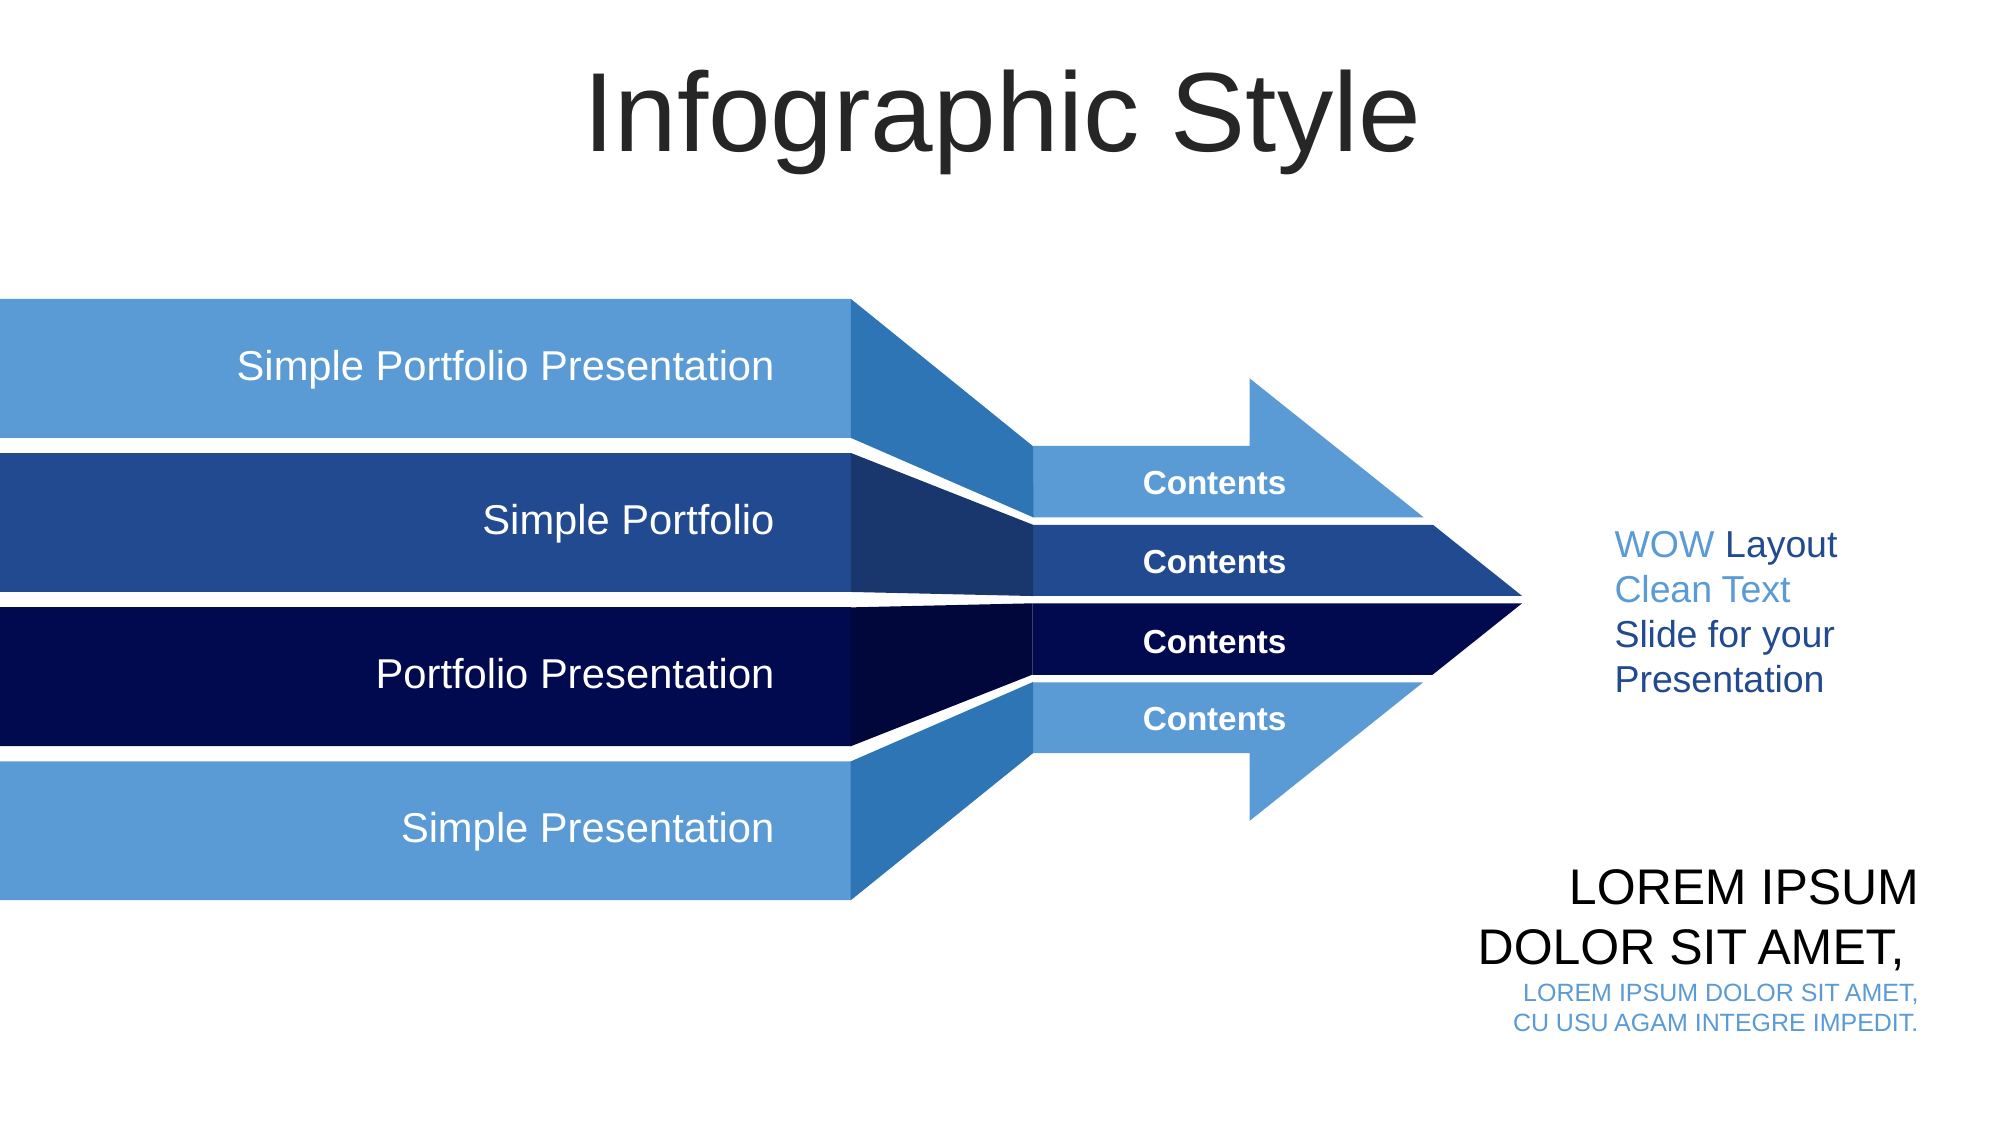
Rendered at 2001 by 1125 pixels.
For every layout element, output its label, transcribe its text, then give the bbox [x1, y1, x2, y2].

text_box [0, 606, 849, 747]
text_box [849, 602, 1032, 748]
text_box Simple Portfolio [176, 494, 790, 550]
text_box Simple Portfolio Presentation [176, 340, 790, 396]
text_box [0, 452, 849, 593]
text_box LOREM IPSUM DOLOR SIT AMET, [1401, 847, 1934, 982]
list Infographic Style [53, 55, 1952, 175]
text_box LOREM IPSUM DOLOR SIT AMET, CU USU AGAM INTEGRE IMPEDIT. [1401, 982, 1934, 1044]
text_box WOW Layout Clean Text Slide for your Presentation [1599, 512, 1884, 708]
text_box [0, 760, 849, 901]
text_box [849, 296, 1032, 518]
text_box Simple Presentation [176, 803, 790, 858]
text_box [849, 681, 1032, 903]
text_box Portfolio Presentation [176, 648, 790, 704]
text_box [1032, 378, 1523, 821]
text_box [0, 298, 849, 439]
text_box [849, 451, 1032, 598]
